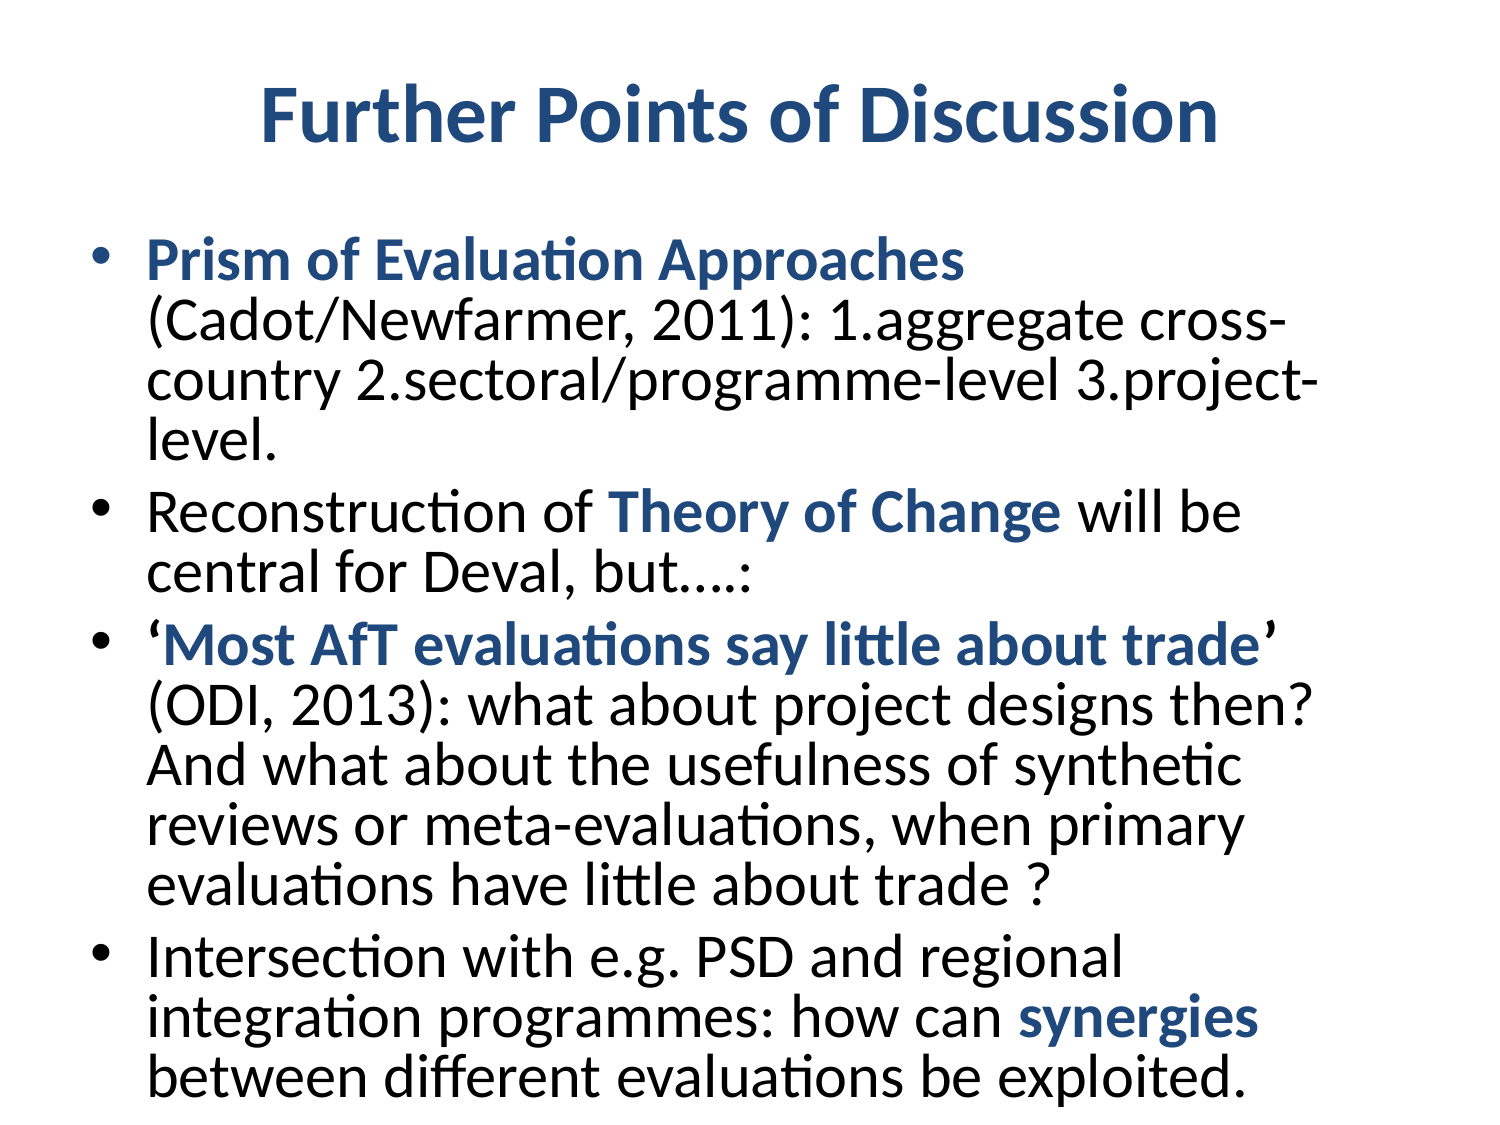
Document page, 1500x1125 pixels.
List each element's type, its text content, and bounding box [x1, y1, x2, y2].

title Further Points of Discussion [74, 49, 1426, 168]
list Prism of Evaluation Approaches (Cadot/Newfarmer, 2011): 1.aggregate cross-country 2.sectoral/programme-level 3.project-level. Reconstruction of Theory of Change will be central for Deval, but….: ‘Most AfT evaluations say little about trade’ (ODI, 2013): what about project designs then? And what about the usefulness of synthetic reviews or meta-evaluations, when primary evaluations have little about trade ? Intersection with e.g. PSD and regional integration programmes: how can synergies between different evaluations be exploited. [74, 224, 1426, 968]
